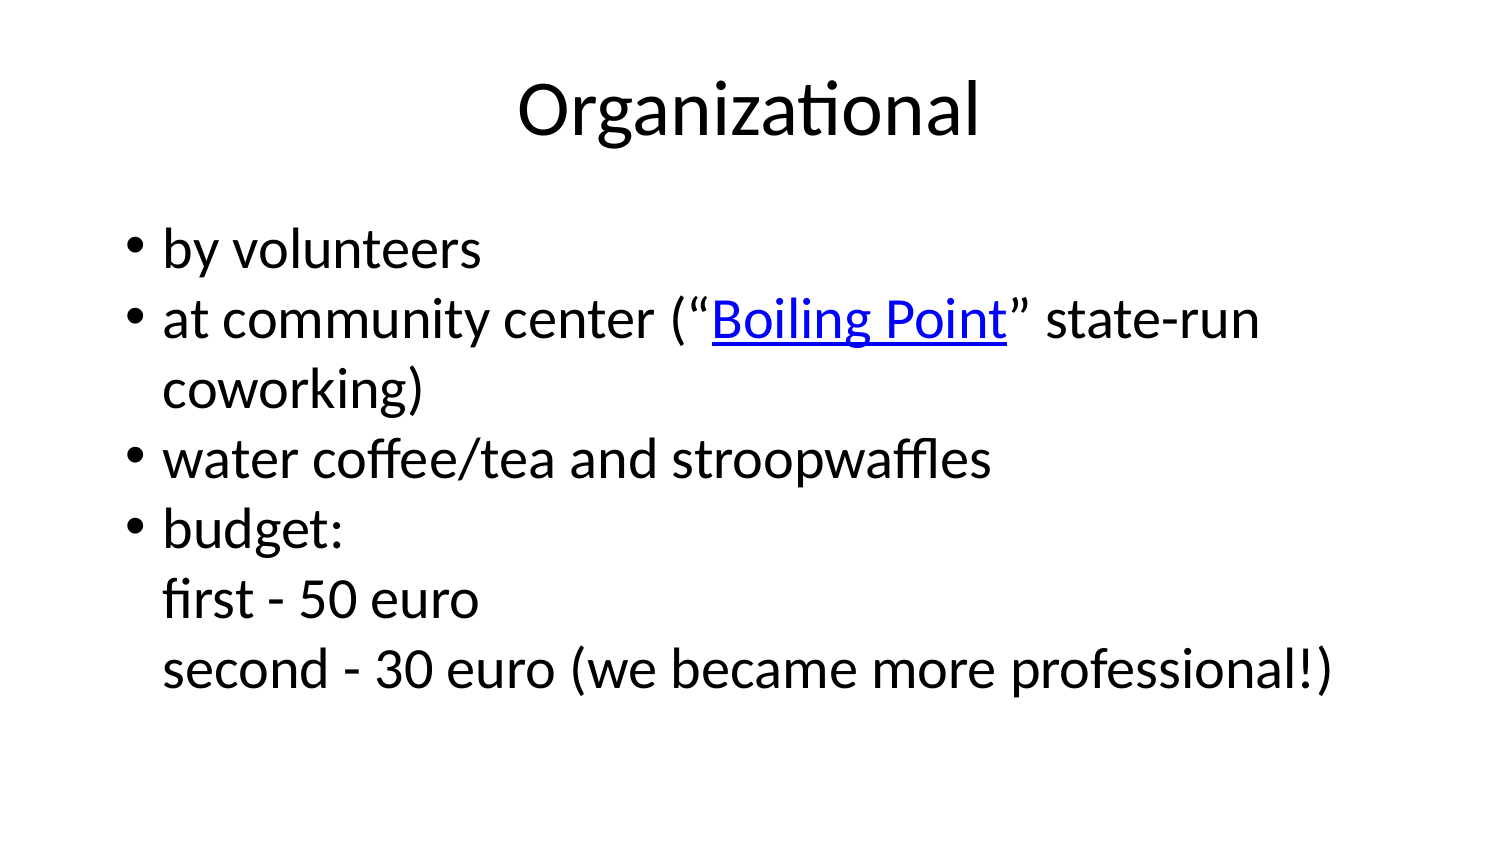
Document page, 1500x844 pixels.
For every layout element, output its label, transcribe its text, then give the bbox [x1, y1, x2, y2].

title Organizational [75, 33, 1425, 175]
list by volunteers at community center (“Boiling Point” state-run coworking) water coffee/tea and stroopwaffles budget: first - 50 euro second - 30 euro (we became more professional!) [75, 196, 1425, 754]
